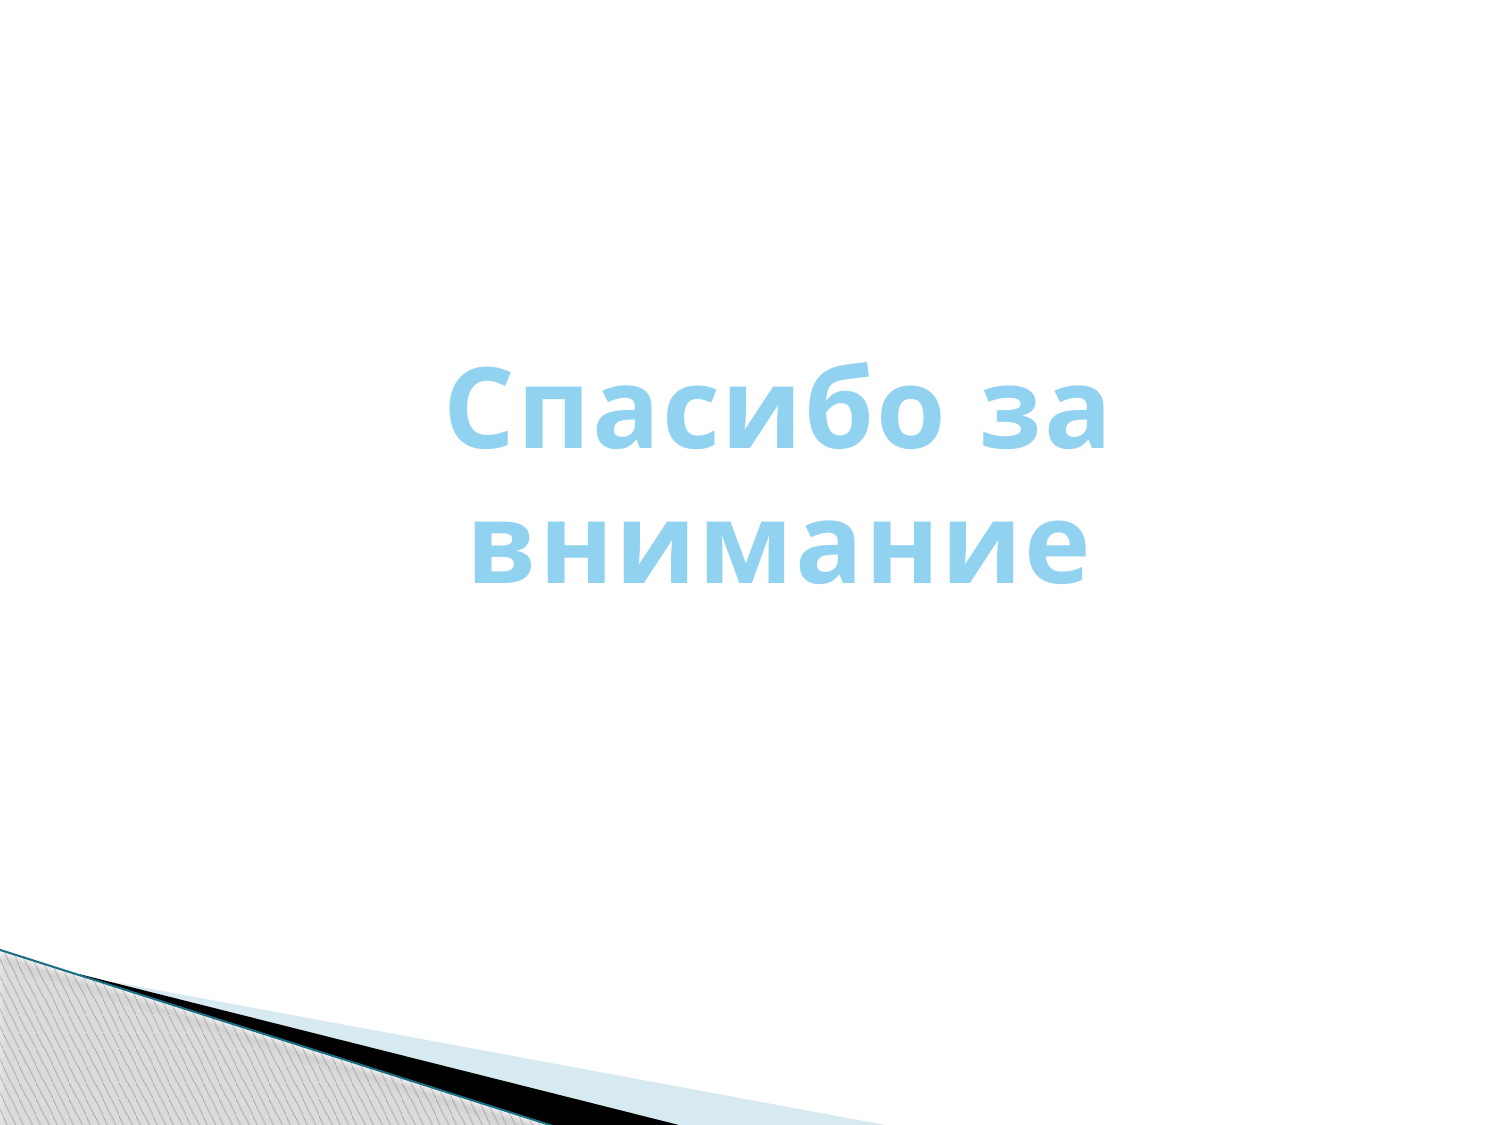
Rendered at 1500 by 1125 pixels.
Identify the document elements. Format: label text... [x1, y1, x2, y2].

text_box Спасибо за внимание [199, 328, 1360, 613]
